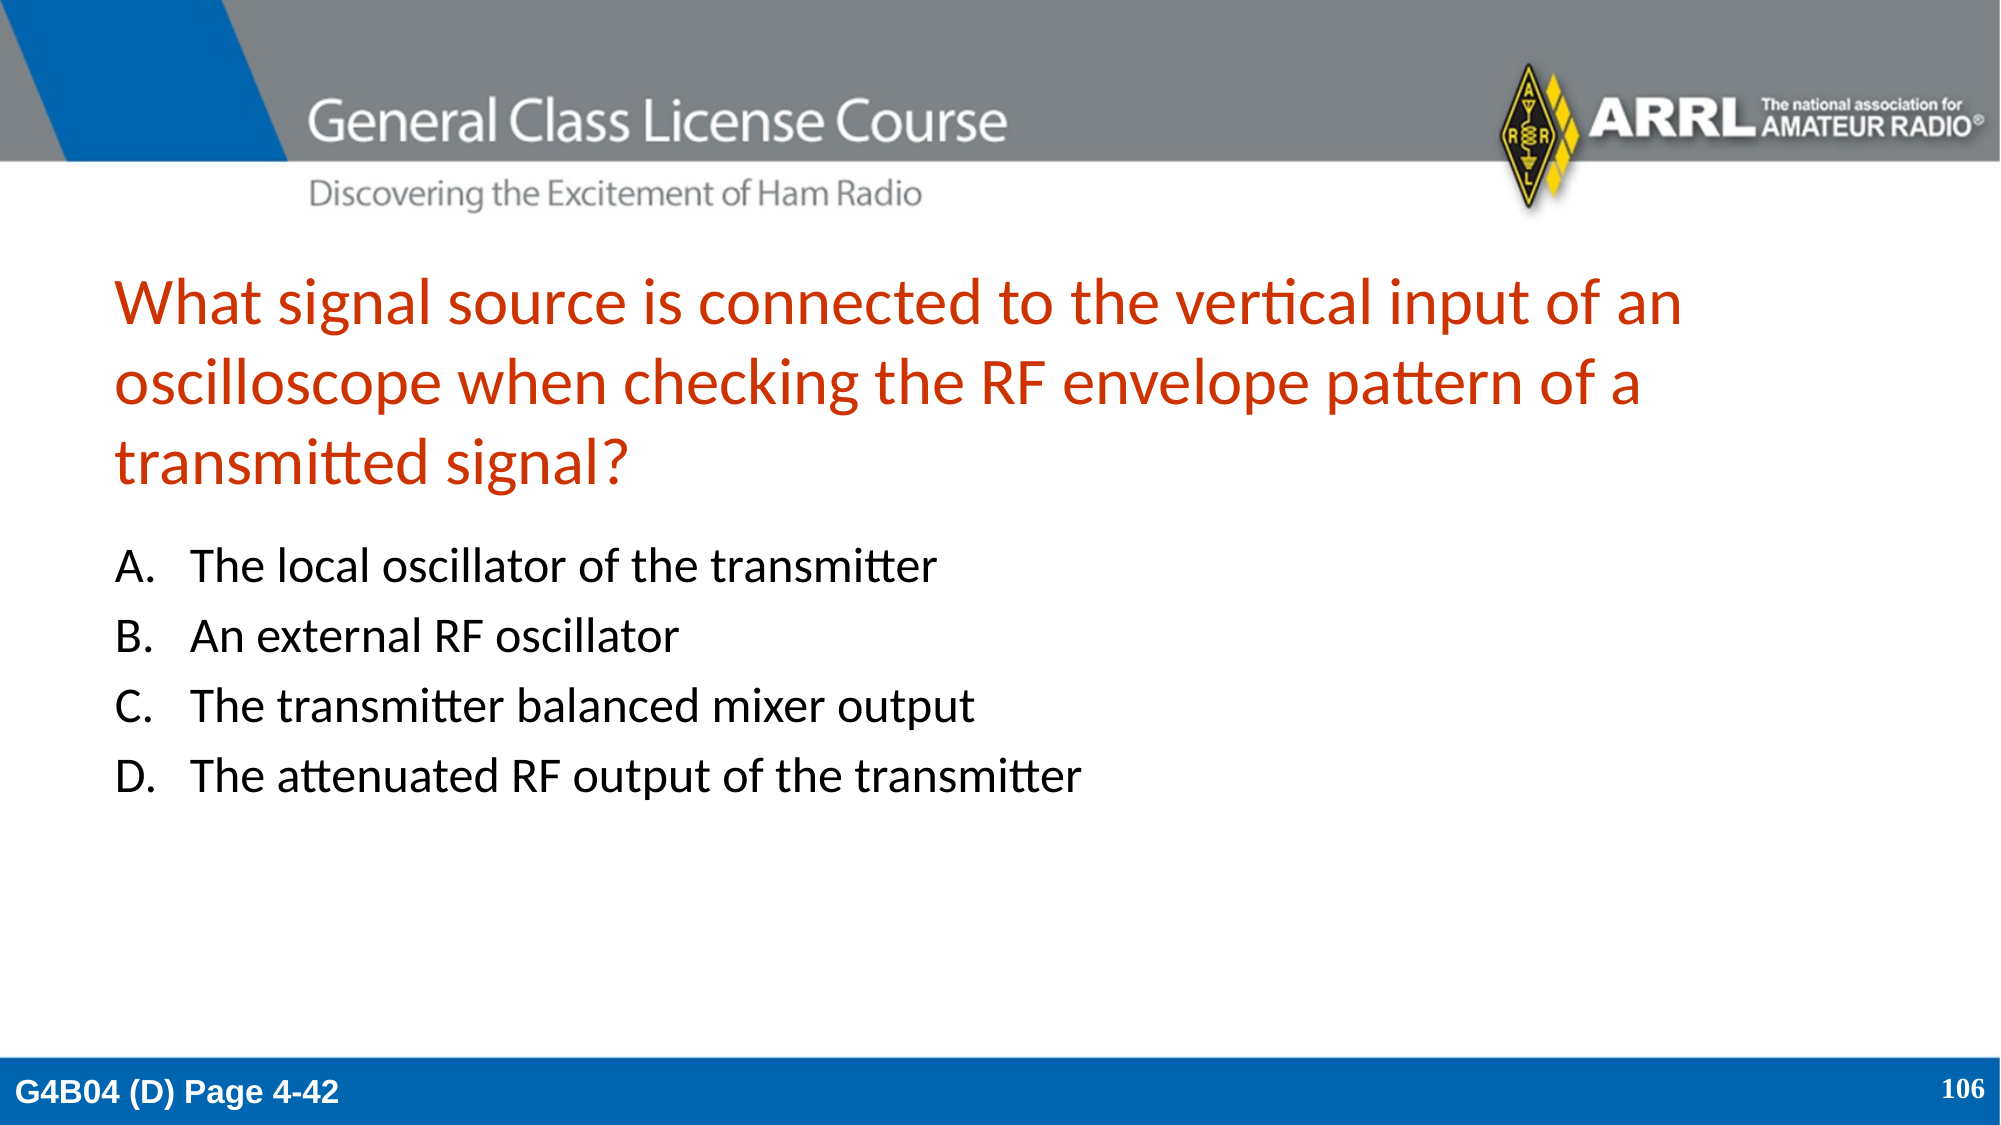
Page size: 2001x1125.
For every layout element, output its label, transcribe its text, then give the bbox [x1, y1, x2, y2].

picture [0, 0, 2001, 1125]
text_box G4B04 (D) Page 4-42 [0, 1062, 1313, 1118]
list The local oscillator of the transmitter An external RF oscillator The transmitter balanced mixer output The attenuated RF output of the transmitter [99, 525, 1900, 1005]
title What signal source is connected to the vertical input of an oscilloscope when checking the RF envelope pattern of a transmitted signal? [99, 249, 1900, 468]
text_box 106 [1875, 1062, 2000, 1113]
